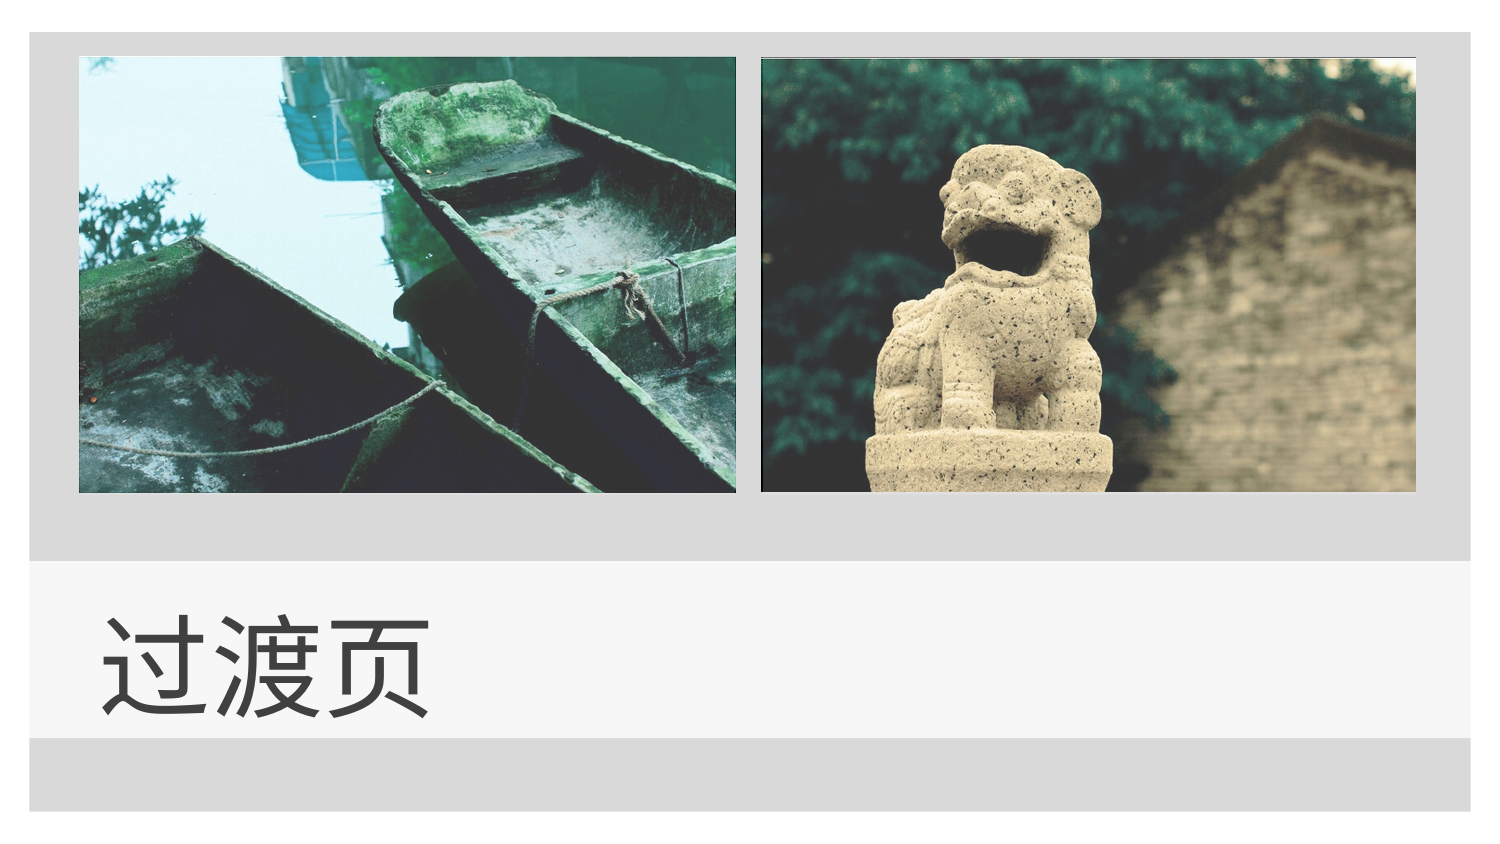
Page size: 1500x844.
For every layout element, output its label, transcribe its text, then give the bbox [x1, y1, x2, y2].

text_box 过渡页 [83, 589, 452, 740]
picture [79, 56, 736, 493]
picture [761, 56, 1417, 493]
text_box [4, 559, 1500, 740]
